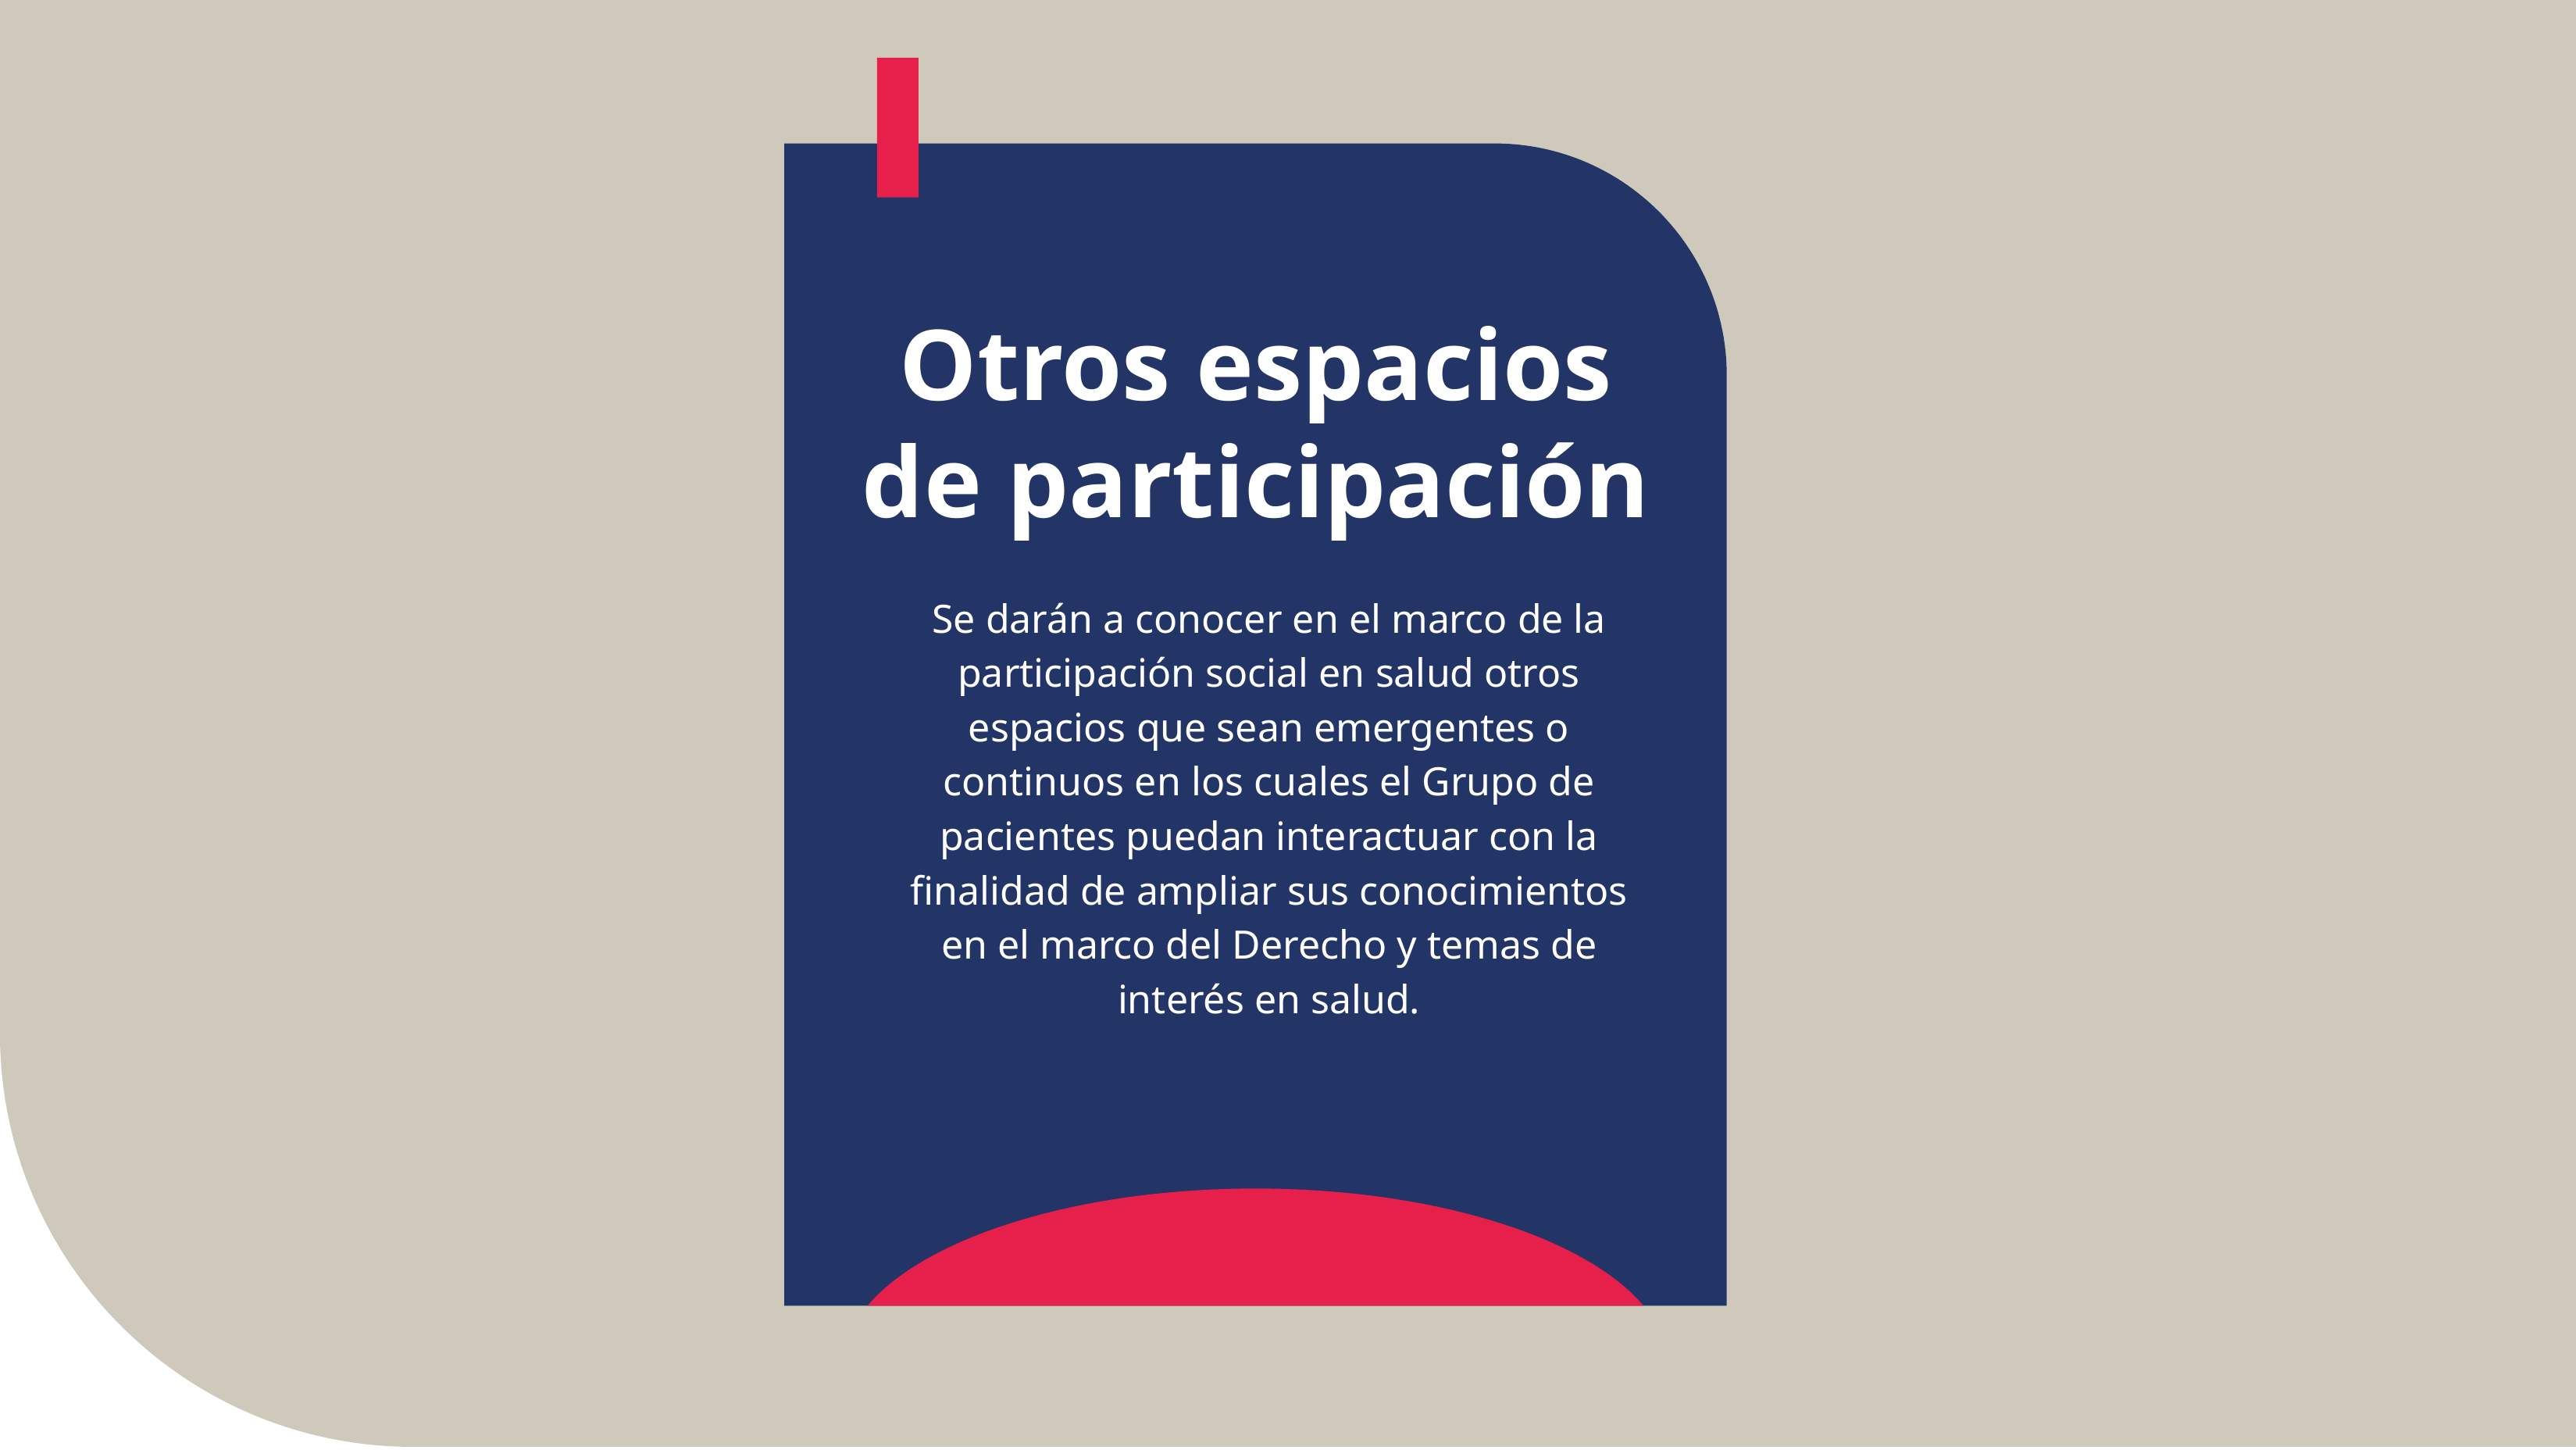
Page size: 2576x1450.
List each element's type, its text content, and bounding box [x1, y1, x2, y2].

text_box [867, 1188, 1644, 1306]
text_box [0, 0, 2576, 1447]
text_box [876, 57, 919, 198]
text_box Otros espacios de participación Se darán a conocer en el marco de la participación social en salud otros espacios que sean emergentes o continuos en los cuales el Grupo de pacientes puedan interactuar con la finalidad de ampliar sus conocimientos en el marco del Derecho y temas de interés en salud. [845, 300, 1666, 1022]
text_box [784, 143, 1727, 1306]
